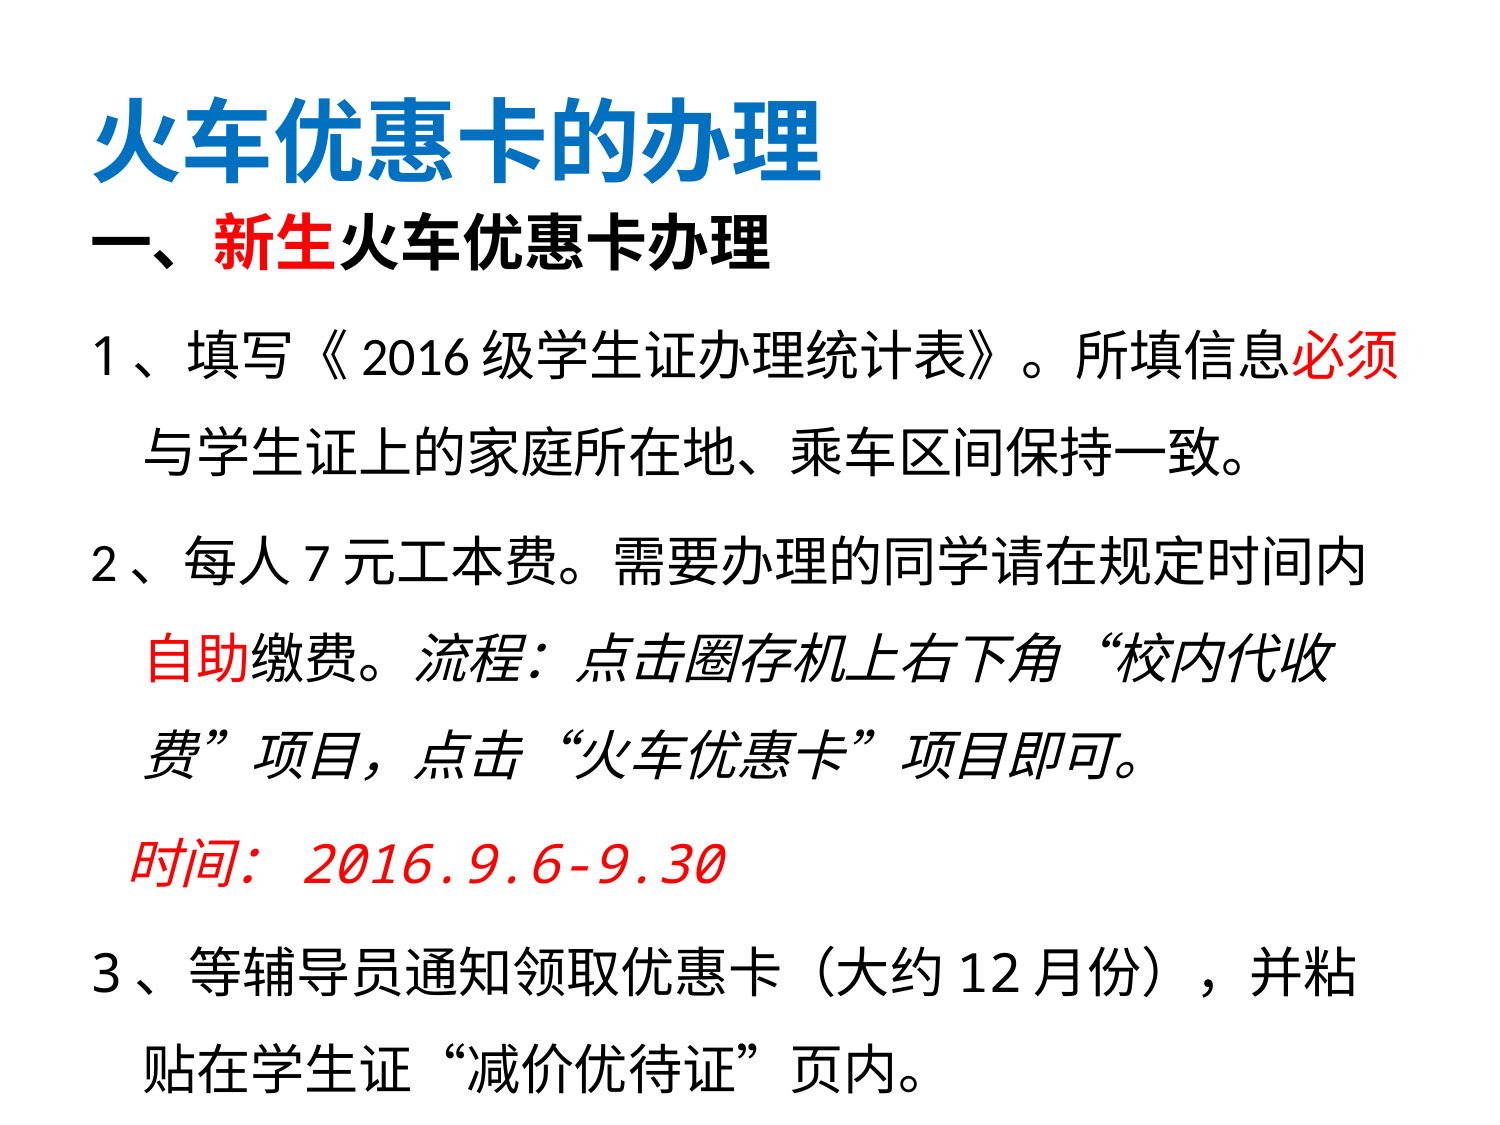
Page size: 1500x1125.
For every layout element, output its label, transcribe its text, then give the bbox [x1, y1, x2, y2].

list 一、新生火车优惠卡办理 1、填写《2016级学生证办理统计表》。所填信息必须与学生证上的家庭所在地、乘车区间保持一致。 2、每人7元工本费。需要办理的同学请在规定时间内自助缴费。流程：点击圈存机上右下角“校内代收费”项目，点击“火车优惠卡”项目即可。 时间：2016.9.6-9.30 3、等辅导员通知领取优惠卡（大约12月份），并粘贴在学生证“减价优待证”页内。 [75, 196, 1425, 1125]
title 火车优惠卡的办理 [75, 45, 1425, 196]
